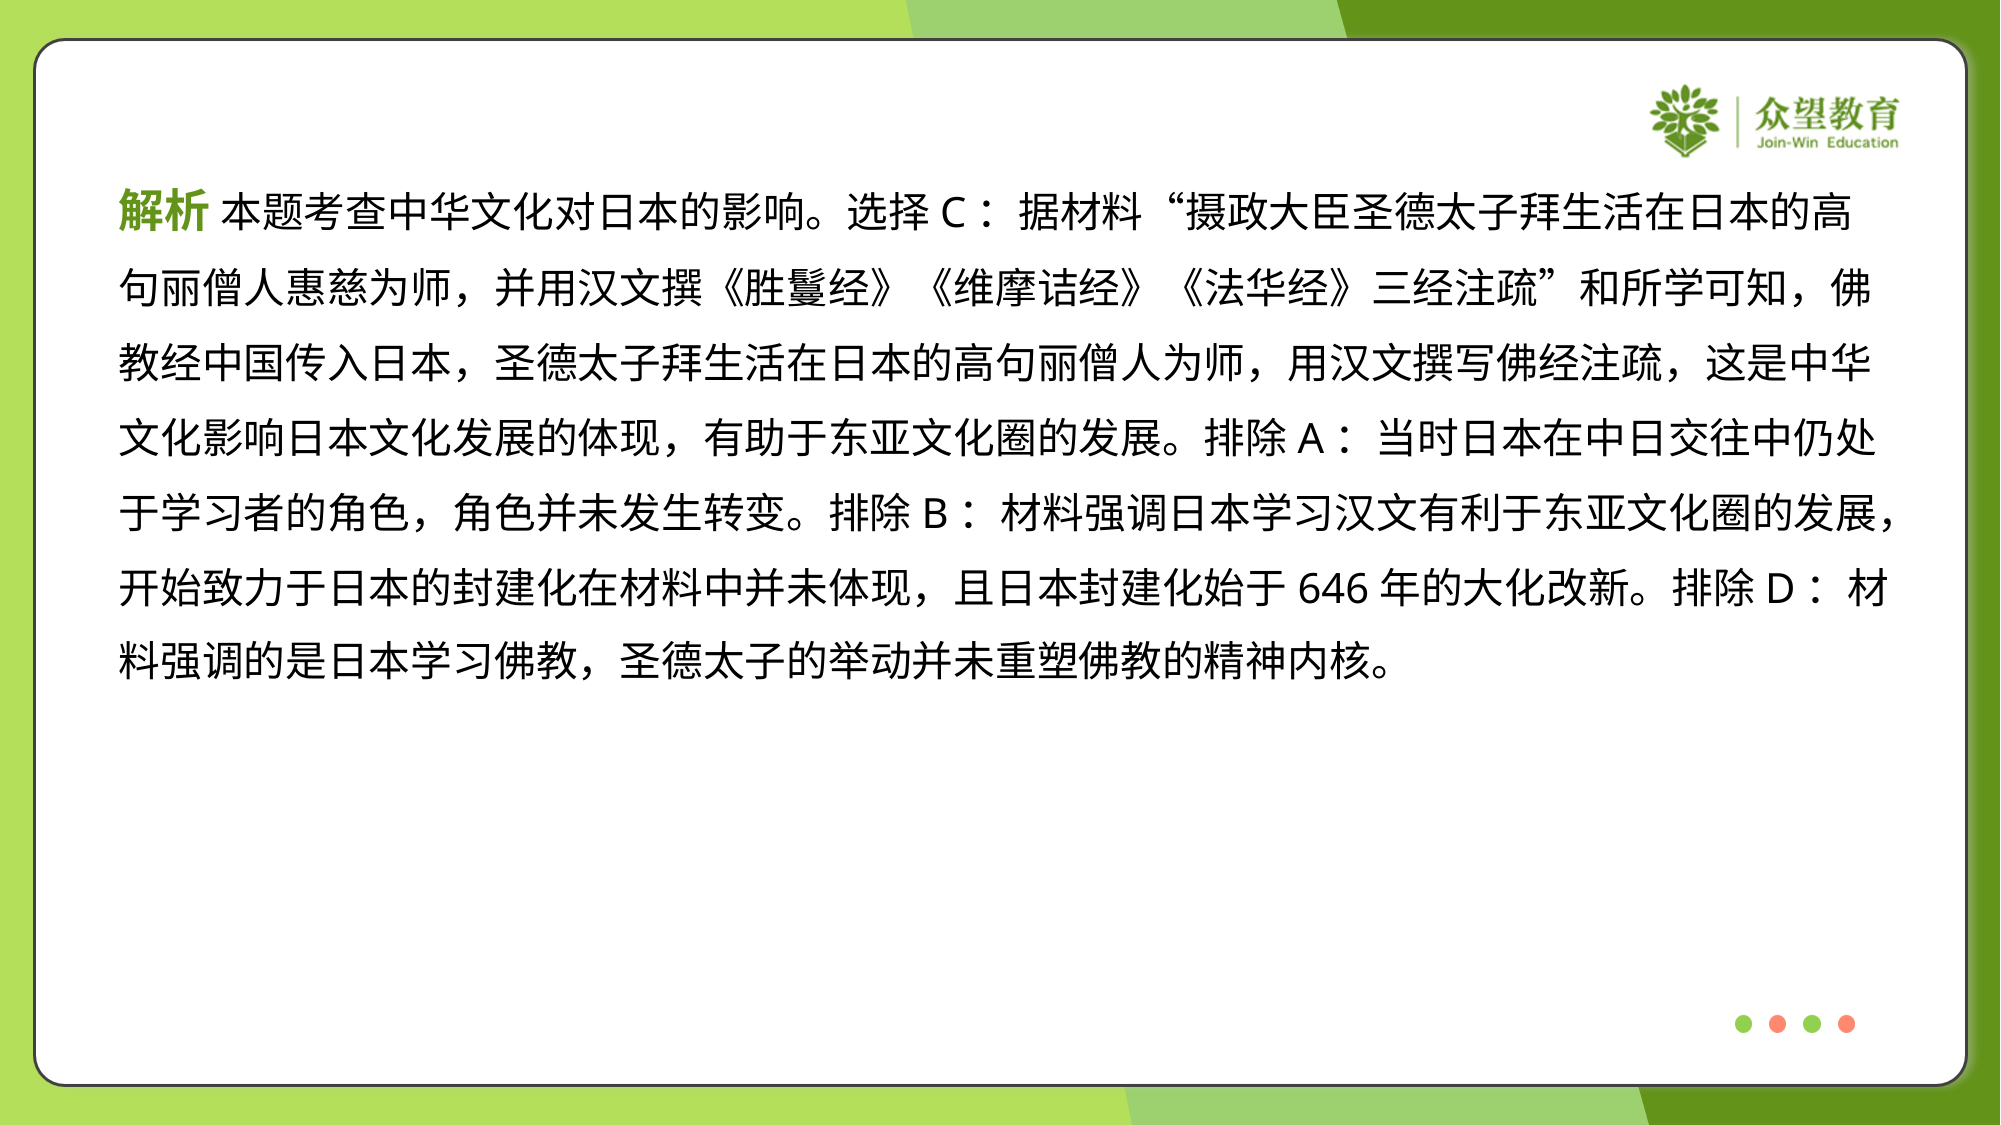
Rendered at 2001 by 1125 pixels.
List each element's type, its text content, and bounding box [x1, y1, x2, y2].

text_box 解析 本题考查中华文化对日本的影响。选择C：据材料“摄政大臣圣德太子拜生活在日本的高 句丽僧人惠慈为师，并用汉文撰《胜鬘经》《维摩诘经》《法华经》三经注疏”和所学可知，佛 教经中国传入日本，圣德太子拜生活在日本的高句丽僧人为师，用汉文撰写佛经注疏，这是中华 文化影响日本文化发展的体现，有助于东亚文化圈的发展。排除A：当时日本在中日交往中仍处 于学习者的角色，角色并未发生转变。排除B：材料强调日本学习汉文有利于东亚文化圈的发展， 开始致力于日本的封建化在材料中并未体现，且日本封建化始于646年的大化改新。排除D：材 料强调的是日本学习佛教，圣德太子的举动并未重塑佛教的精神内核。 [118, 159, 1883, 677]
picture [0, 0, 2000, 1125]
